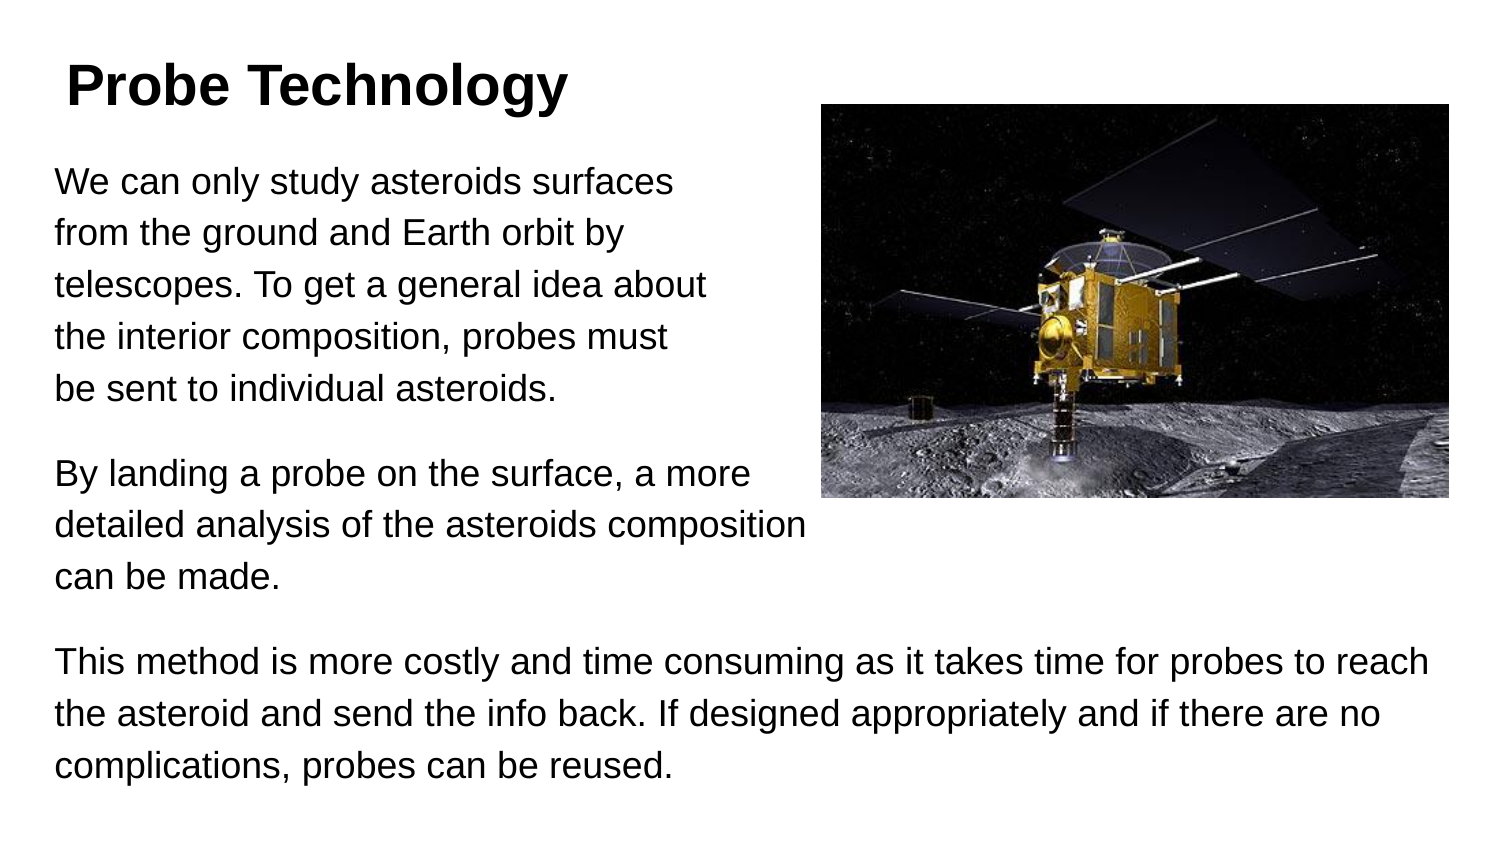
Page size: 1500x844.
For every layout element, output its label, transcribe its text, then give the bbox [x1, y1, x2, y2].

title Probe Technology [51, 31, 1449, 126]
list We can only study asteroids surfaces from the ground and Earth orbit by telescopes. To get a general idea about the interior composition, probes must be sent to individual asteroids. By landing a probe on the surface, a more detailed analysis of the asteroids composition can be made. This method is more costly and time consuming as it takes time for probes to reach the asteroid and send the info back. If designed appropriately and if there are no complications, probes can be reused. [39, 134, 1487, 815]
picture [821, 104, 1450, 498]
